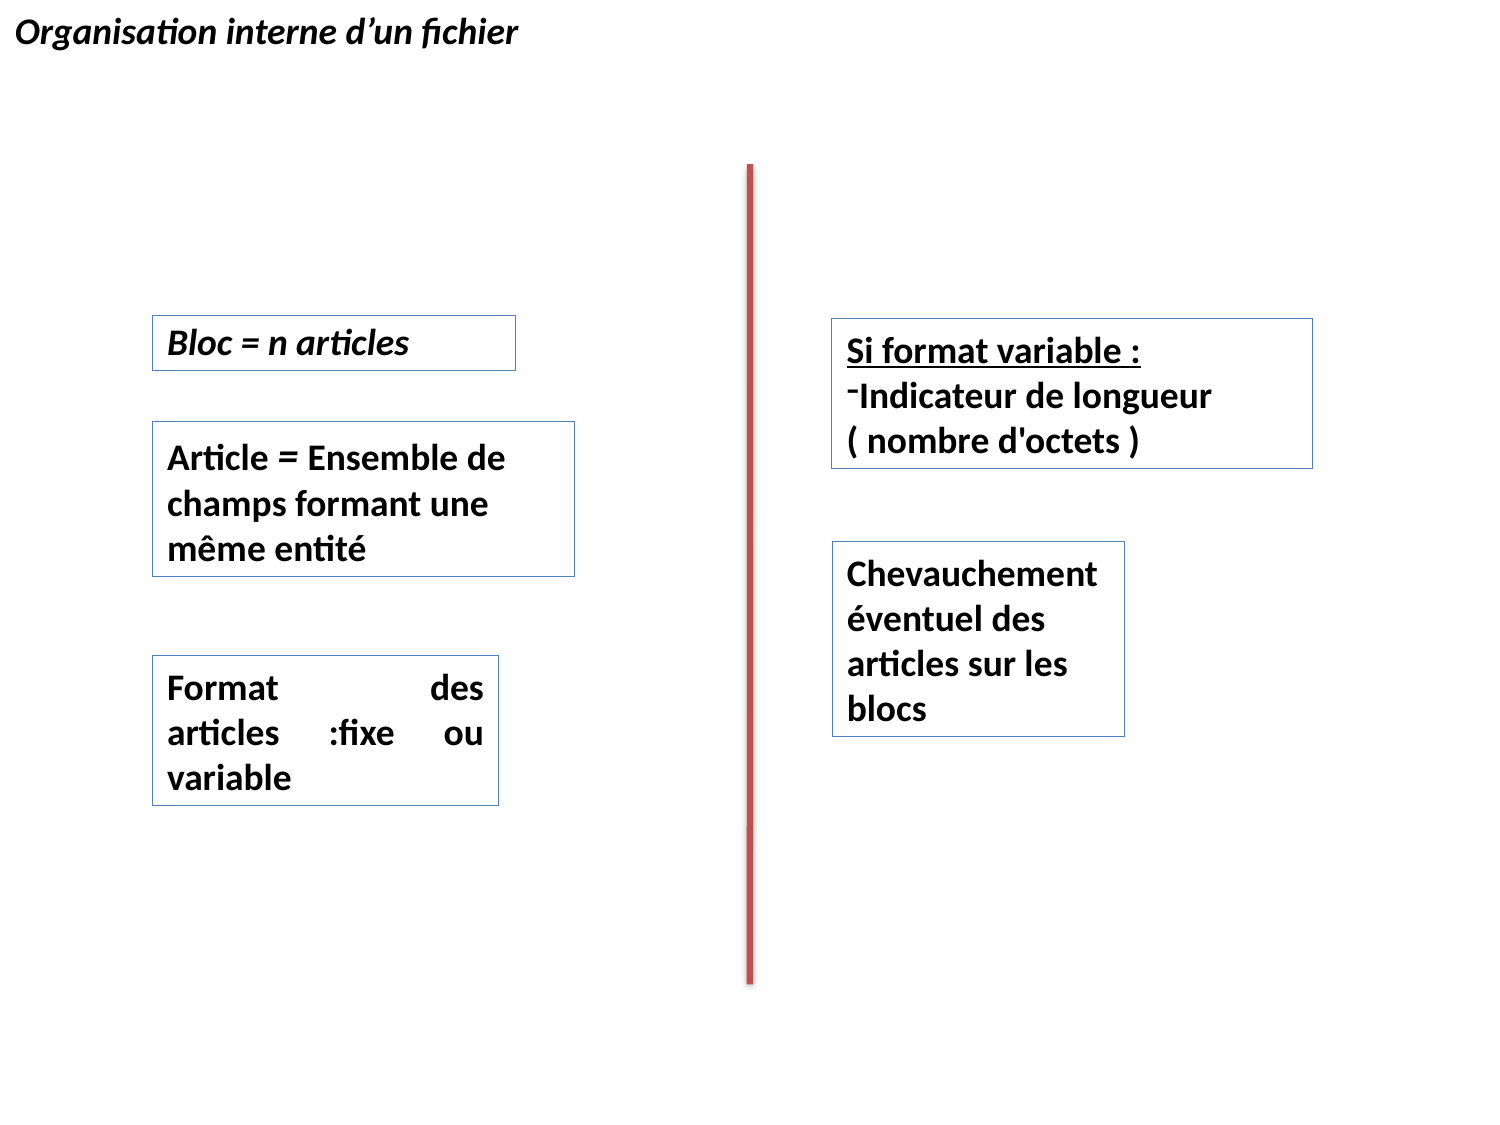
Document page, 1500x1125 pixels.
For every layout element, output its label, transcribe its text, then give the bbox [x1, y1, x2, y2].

text_box Chevauchement éventuel des articles sur les blocs [832, 541, 1125, 572]
text_box Bloc = n articles [152, 315, 516, 371]
text_box Format des articles :fixe ou variable [152, 655, 499, 806]
text_box Organisation interne d’un fichier [0, 0, 610, 60]
text_box Chevauchement éventuel des articles sur les blocs [832, 582, 1125, 737]
text_box Article = Ensemble de champs formant une même entité [152, 421, 575, 577]
text_box Si format variable : Indicateur de longueur ( nombre d'octets ) [831, 318, 1313, 469]
